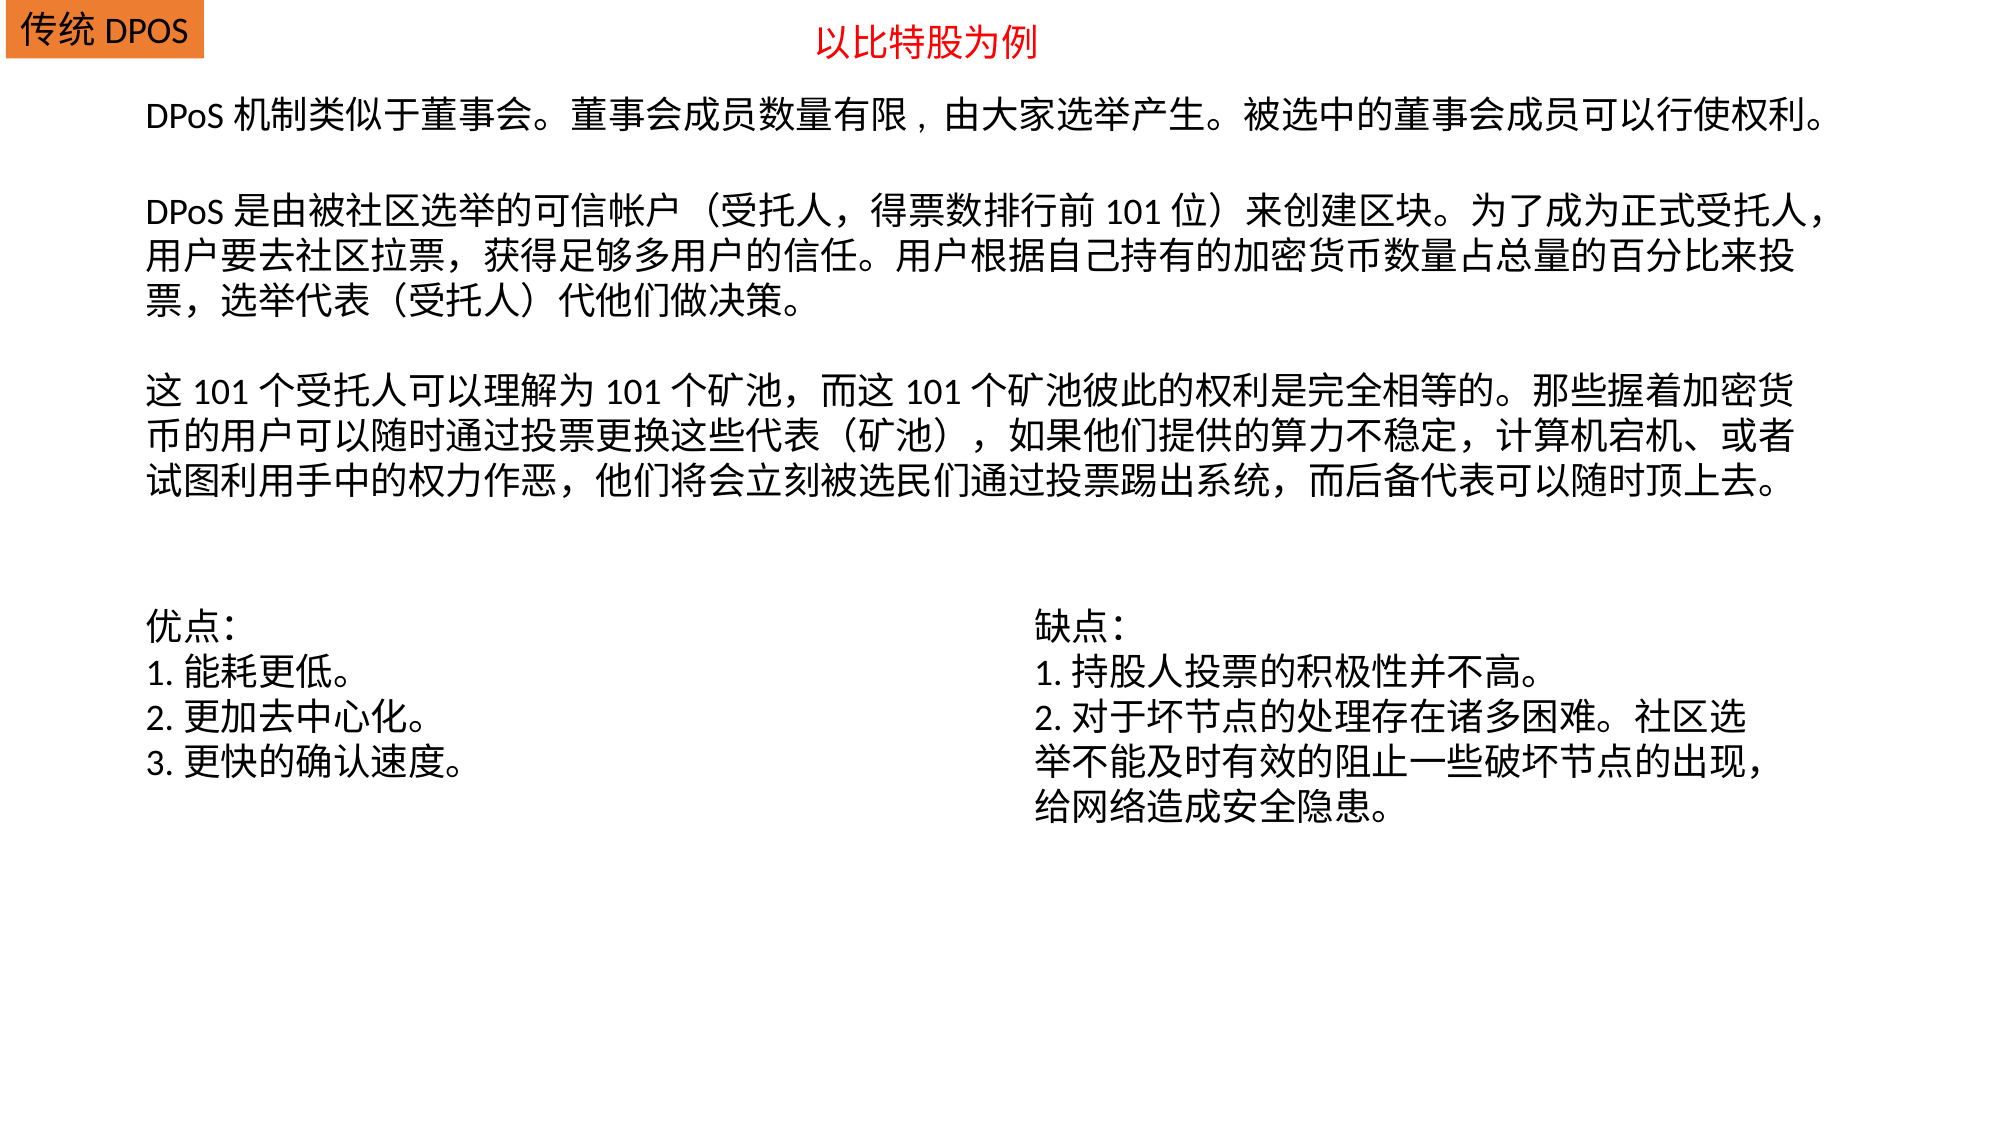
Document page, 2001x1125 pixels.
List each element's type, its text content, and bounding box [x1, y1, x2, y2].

text_box 以比特股为例 [799, 11, 1054, 72]
text_box 优点： 1.能耗更低。 2.更加去中心化。 3.更快的确认速度。 [130, 595, 548, 791]
text_box 传统DPOS [5, 0, 204, 59]
text_box 缺点： 1.持股人投票的积极性并不高。 2.对于坏节点的处理存在诸多困难。社区选举不能及时有效的阻止一些破坏节点的出现，给网络造成安全隐患。 [1019, 595, 1788, 836]
text_box DPoS是由被社区选举的可信帐户（受托人，得票数排行前101位）来创建区块。为了成为正式受托人，用户要去社区拉票，获得足够多用户的信任。用户根据自己持有的加密货币数量占总量的百分比来投票，选举代表（受托人）代他们做决策。 这101个受托人可以理解为101个矿池，而这101个矿池彼此的权利是完全相等的。那些握着加密货币的用户可以随时通过投票更换这些代表（矿池），如果他们提供的算力不稳定，计算机宕机、或者试图利用手中的权力作恶，他们将会立刻被选民们通过投票踢出系统，而后备代表可以随时顶上去。 [130, 179, 1825, 555]
text_box DPoS机制类似于董事会。董事会成员数量有限, 由大家选举产生。被选中的董事会成员可以行使权利。 [130, 83, 1825, 143]
